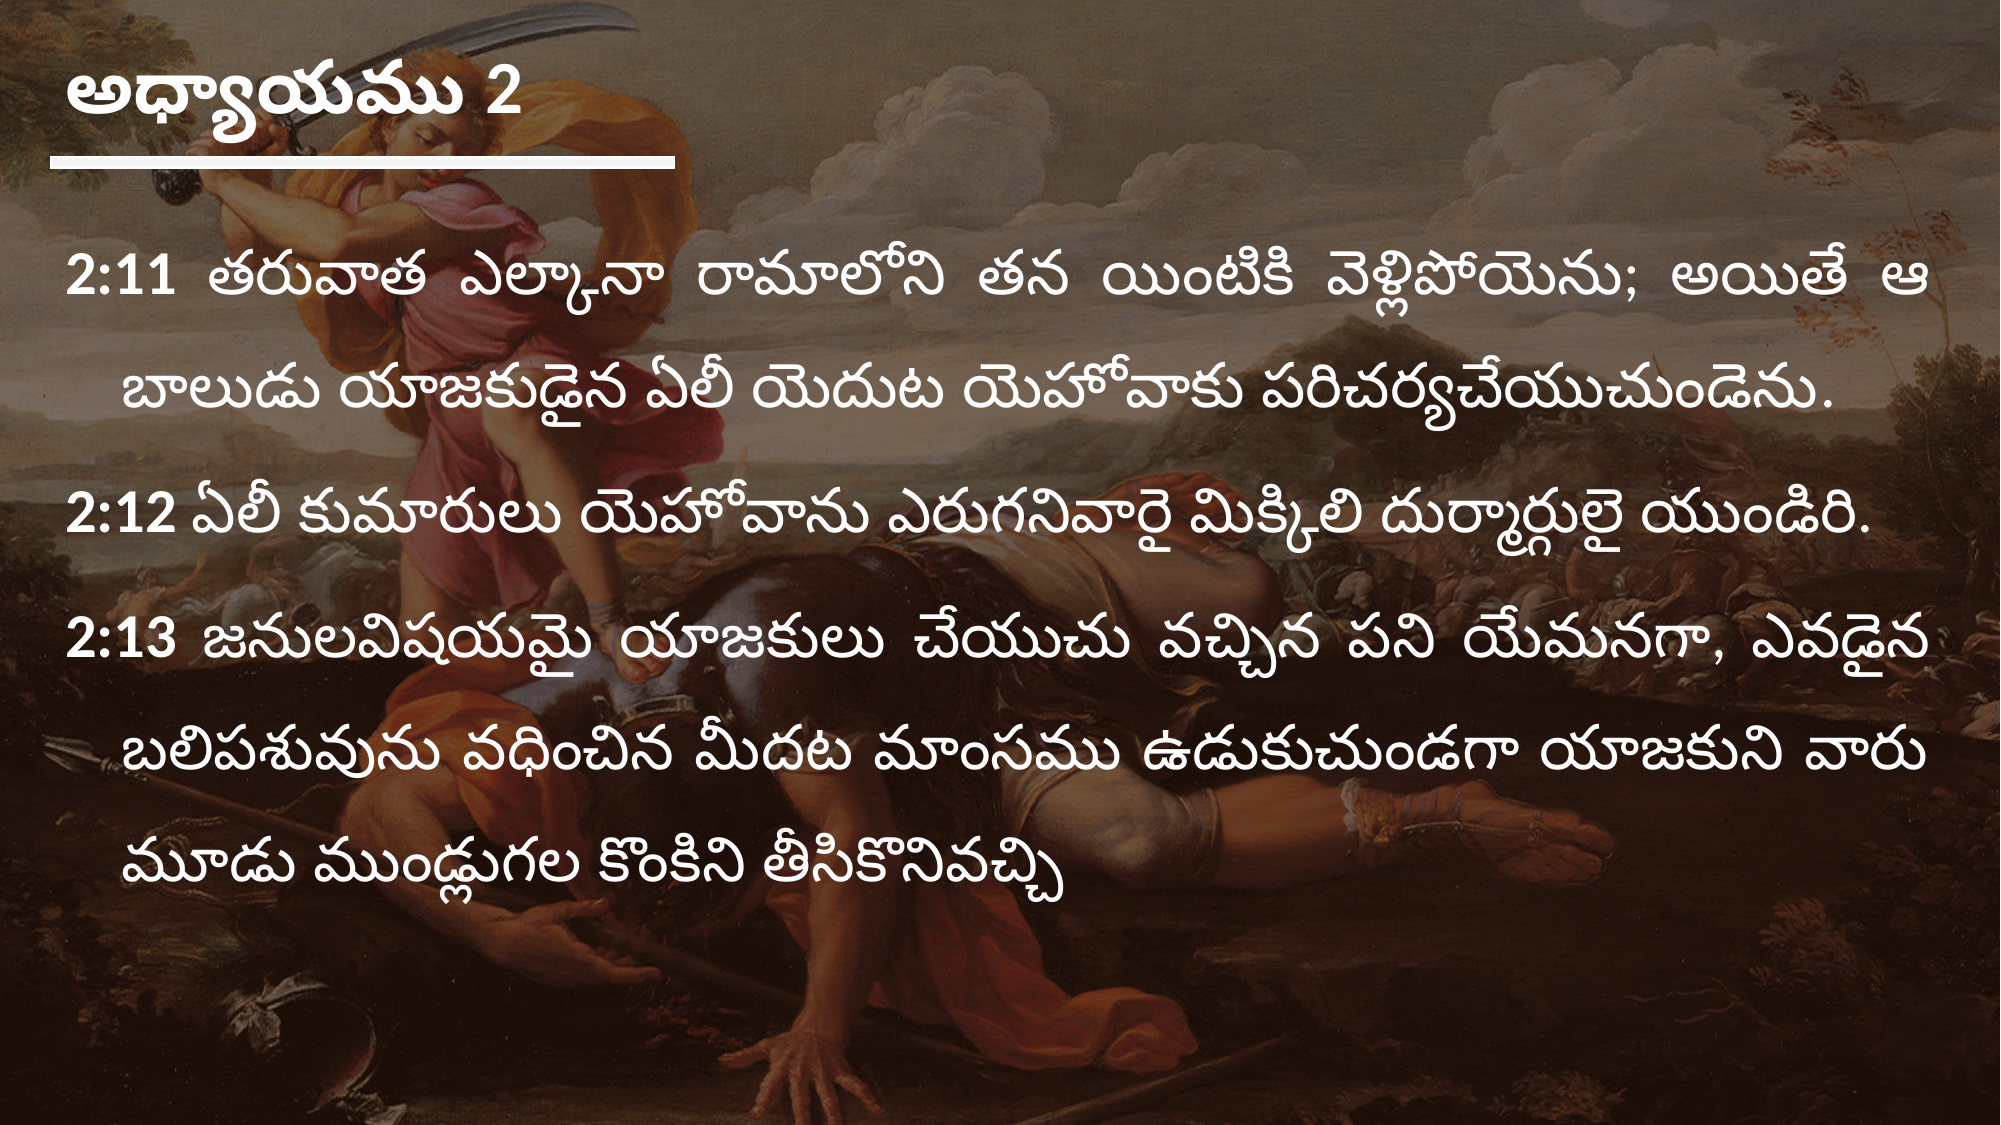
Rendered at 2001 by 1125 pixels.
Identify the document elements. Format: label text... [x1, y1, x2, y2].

picture [0, 0, 2000, 1125]
title అధ్యాయము 2 [50, 0, 1925, 167]
list 2:11 తరువాత ఎల్కానా రామాలోని తన యింటికి వెళ్లిపోయెను; అయితే ఆ బాలుడు యాజకుడైన ఏలీ యెదుట యెహోవాకు పరిచర్యచేయుచుండెను. 2:12 ఏలీ కుమారులు యెహోవాను ఎరుగనివారై మిక్కిలి దుర్మార్గులై యుండిరి. 2:13 జనులవిషయమై యాజకులు చేయుచు వచ్చిన పని యేమనగా, ఎవడైన బలిపశువును వధించిన మీదట మాంసము ఉడుకుచుండగా యాజకుని వారు మూడు ముండ్లుగల కొంకిని తీసికొనివచ్చి [50, 187, 1946, 1063]
